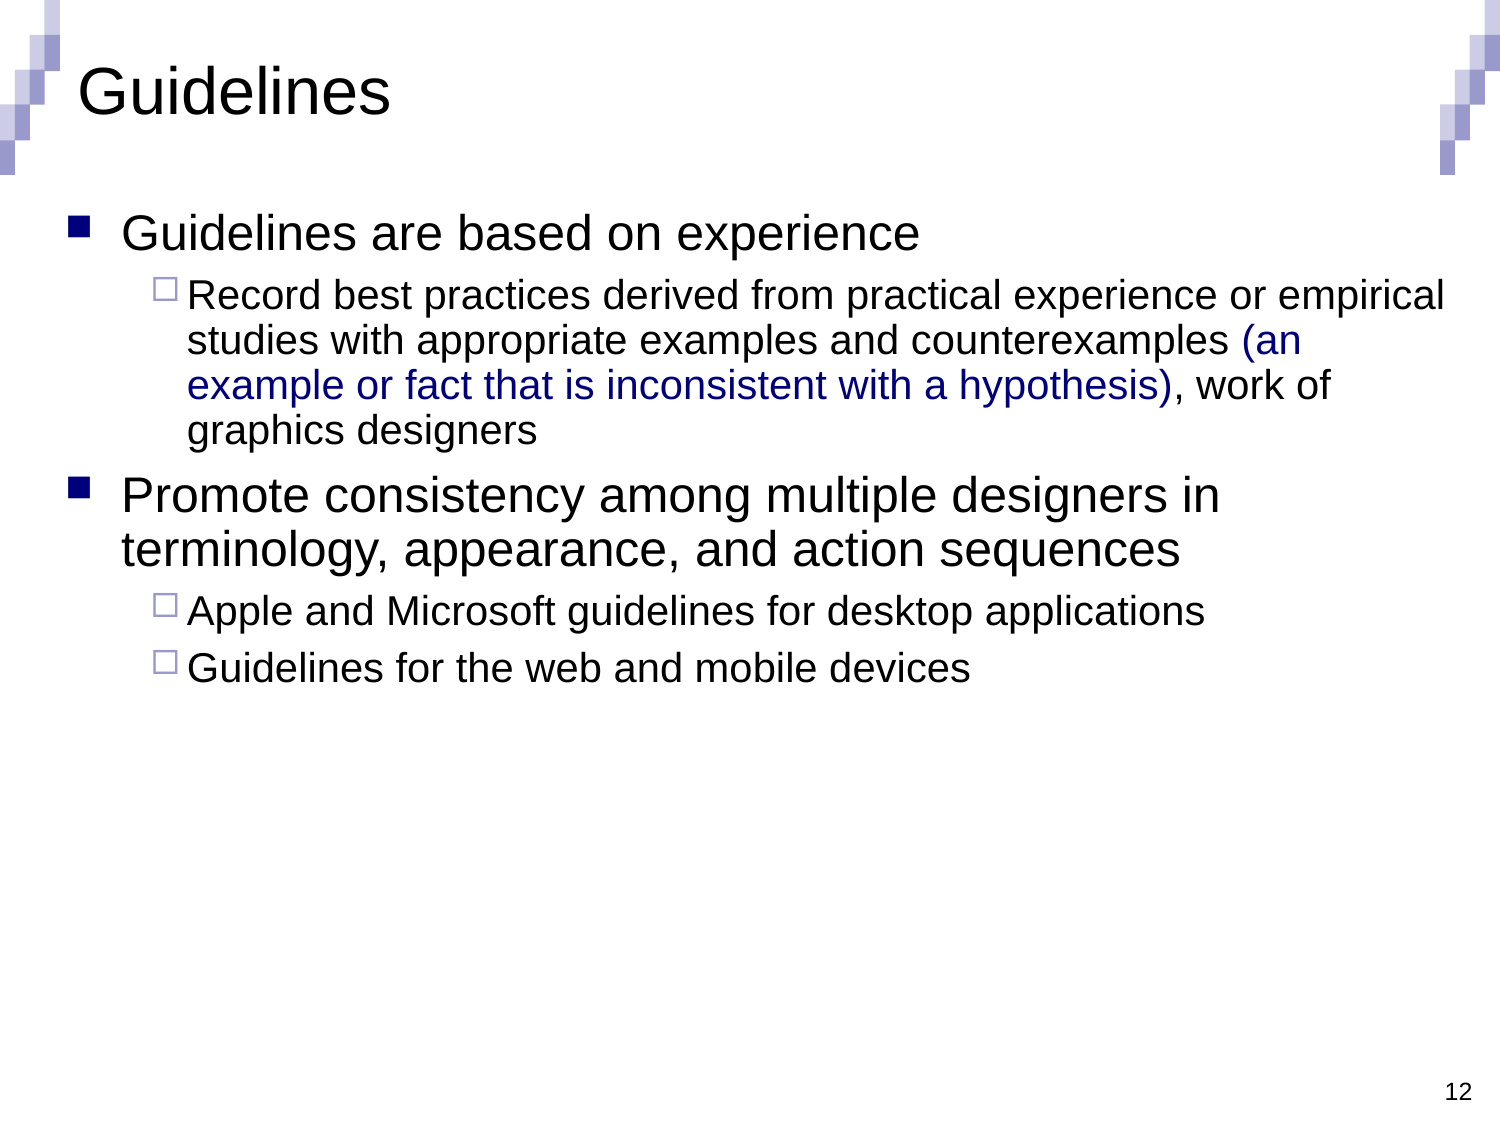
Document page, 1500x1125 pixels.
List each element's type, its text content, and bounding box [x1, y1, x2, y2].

title Guidelines [62, 0, 1438, 176]
slide_number 12 [1137, 1062, 1488, 1113]
list Guidelines are based on experience Record best practices derived from practical experience or empirical studies with appropriate examples and counterexamples (an example or fact that is inconsistent with a hypothesis), work of graphics designers Promote consistency among multiple designers in terminology, appearance, and action sequences Apple and Microsoft guidelines for desktop applications Guidelines for the web and mobile devices [49, 199, 1476, 1063]
